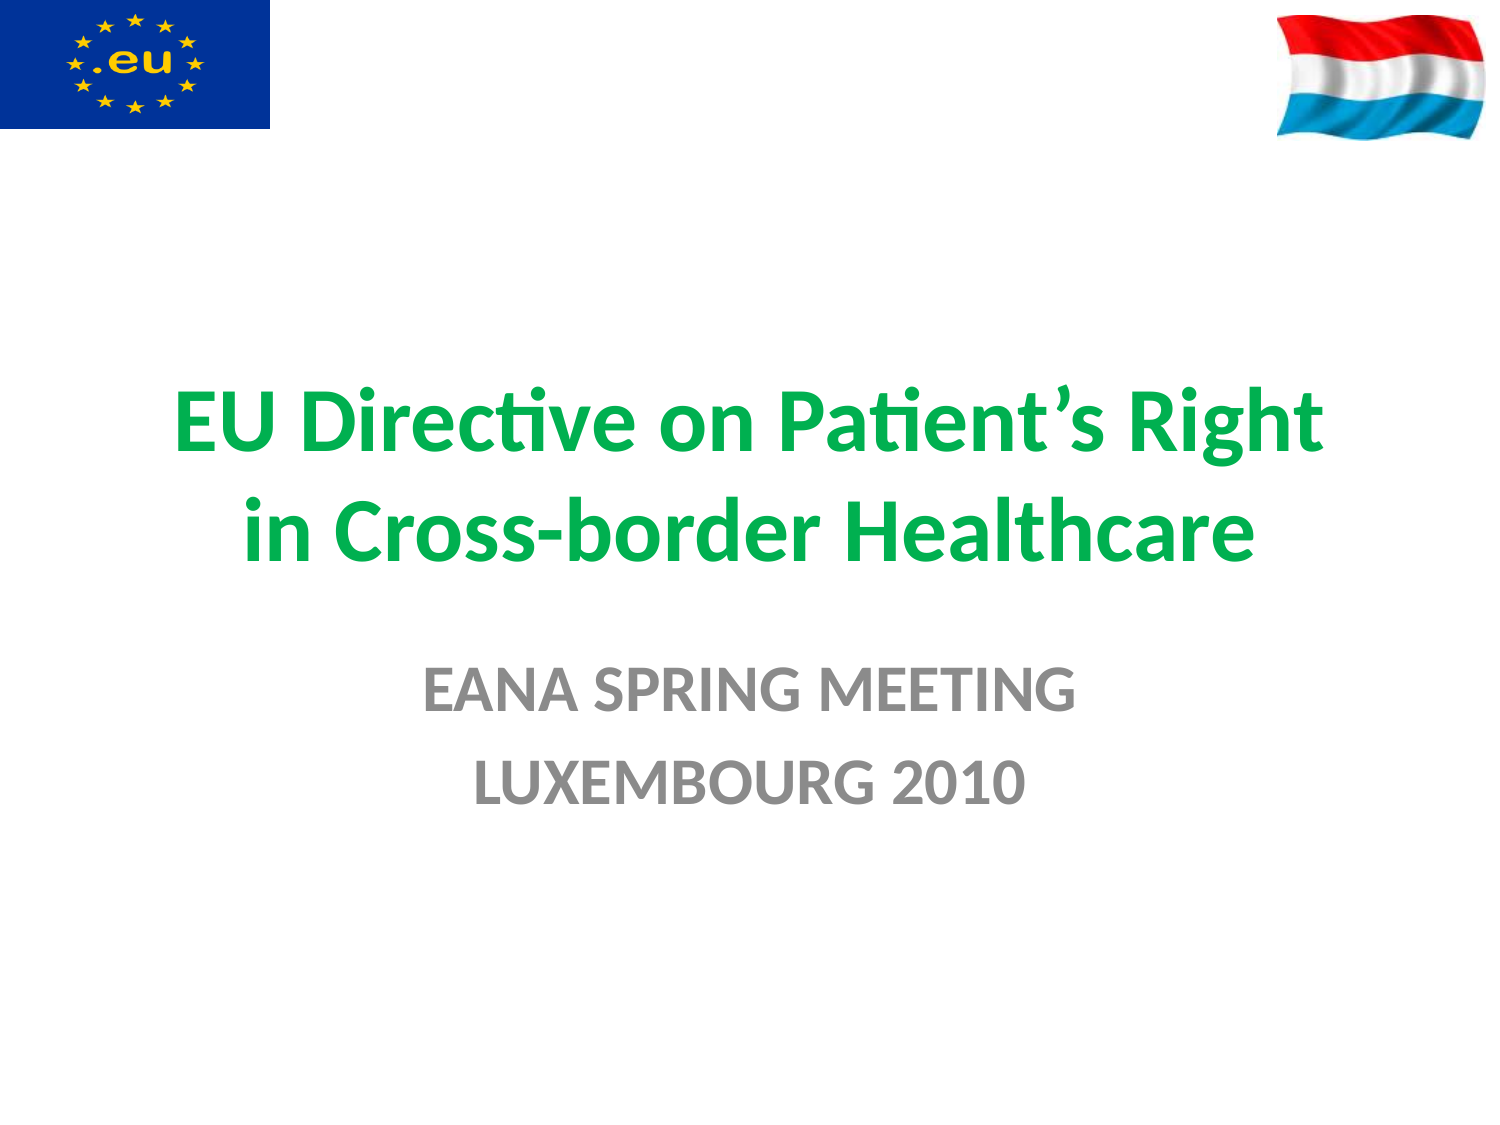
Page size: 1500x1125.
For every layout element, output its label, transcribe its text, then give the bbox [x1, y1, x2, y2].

picture [0, 0, 270, 130]
picture [1277, 15, 1486, 141]
subtitle EANA SPRING MEETING LUXEMBOURG 2010 [225, 637, 1275, 925]
title EU Directive on Patient’s Right in Cross-border Healthcare [112, 349, 1388, 591]
